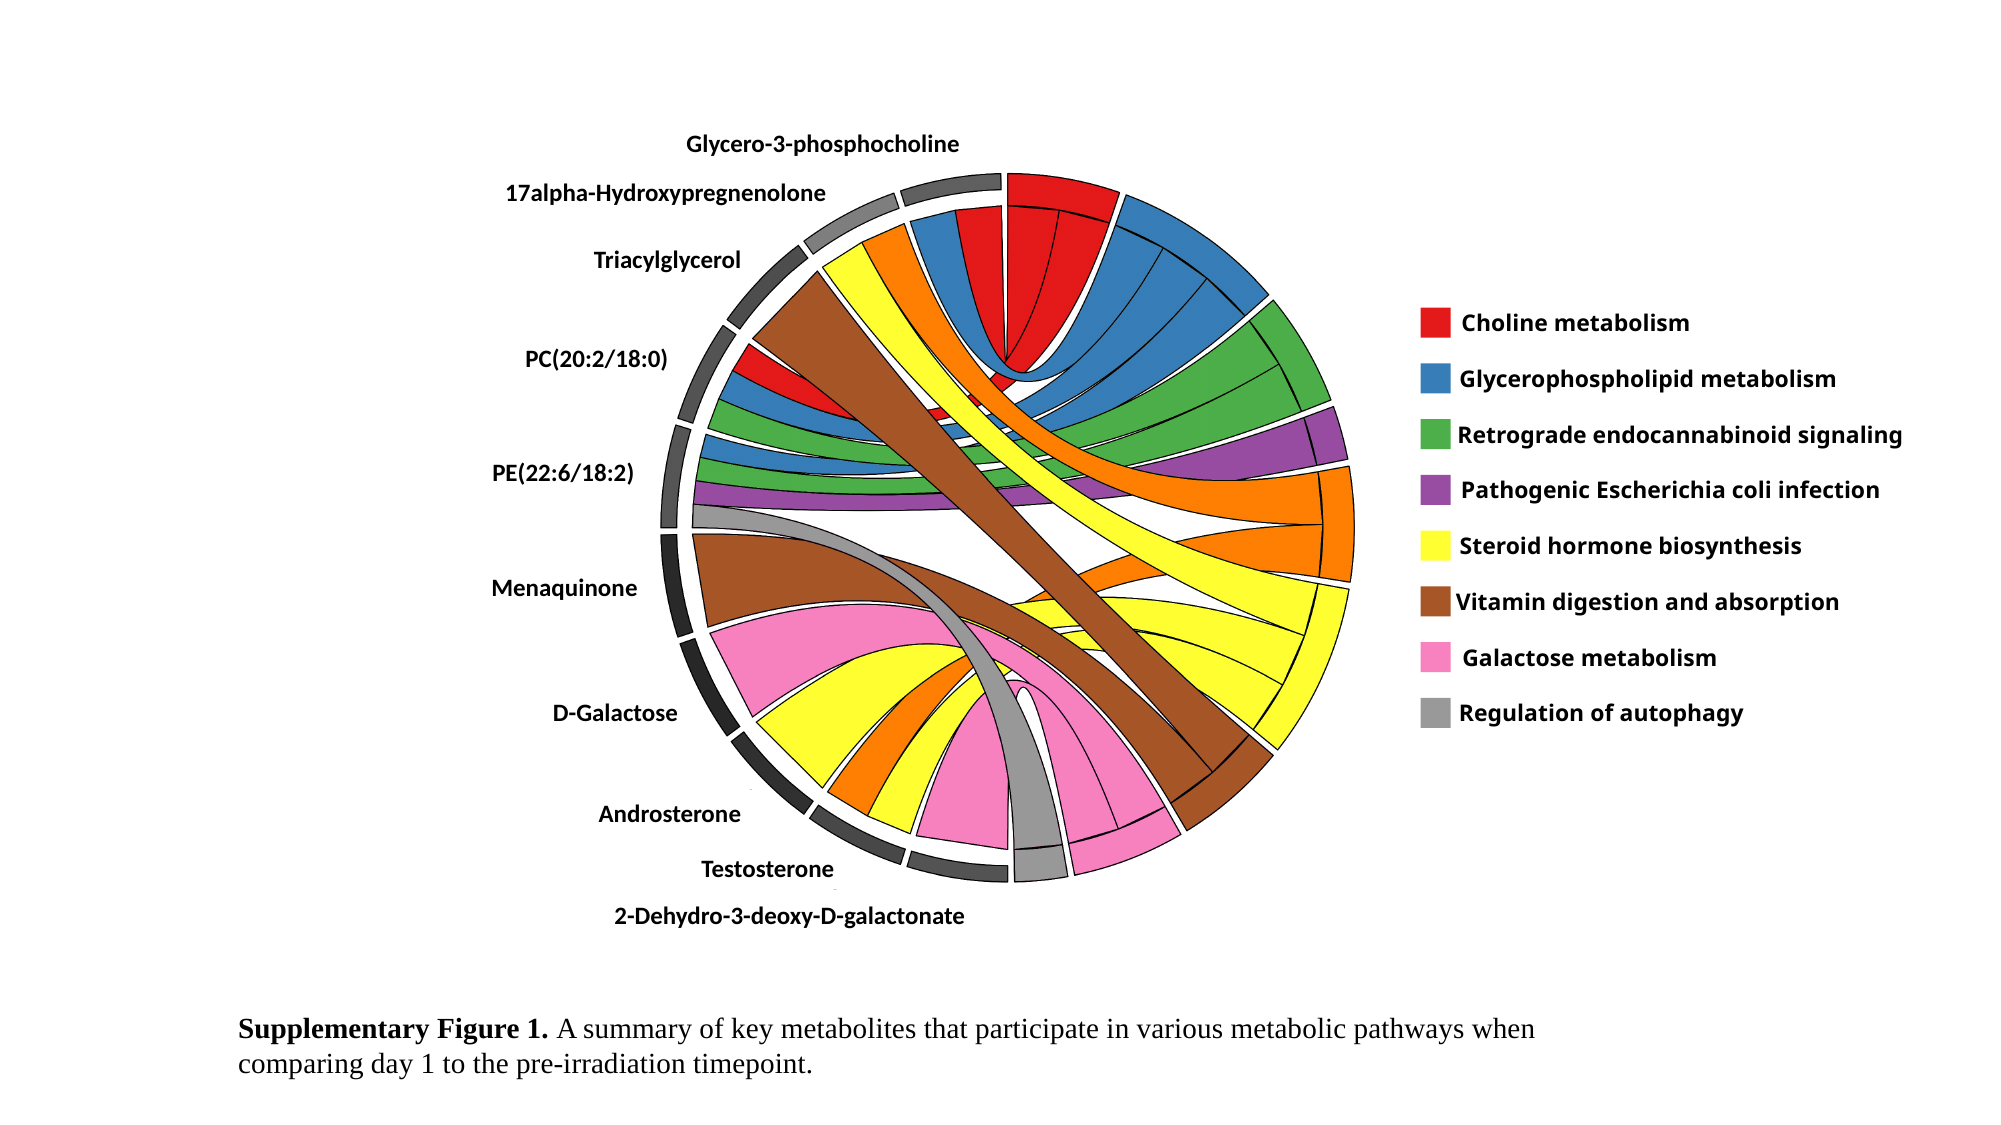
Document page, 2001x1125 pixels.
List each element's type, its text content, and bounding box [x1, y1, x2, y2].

text_box Supplementary Figure 1. A summary of key metabolites that participate in various metabolic pathways when comparing day 1 to the pre-irradiation timepoint. [223, 1001, 1657, 1087]
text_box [476, 82, 1911, 965]
